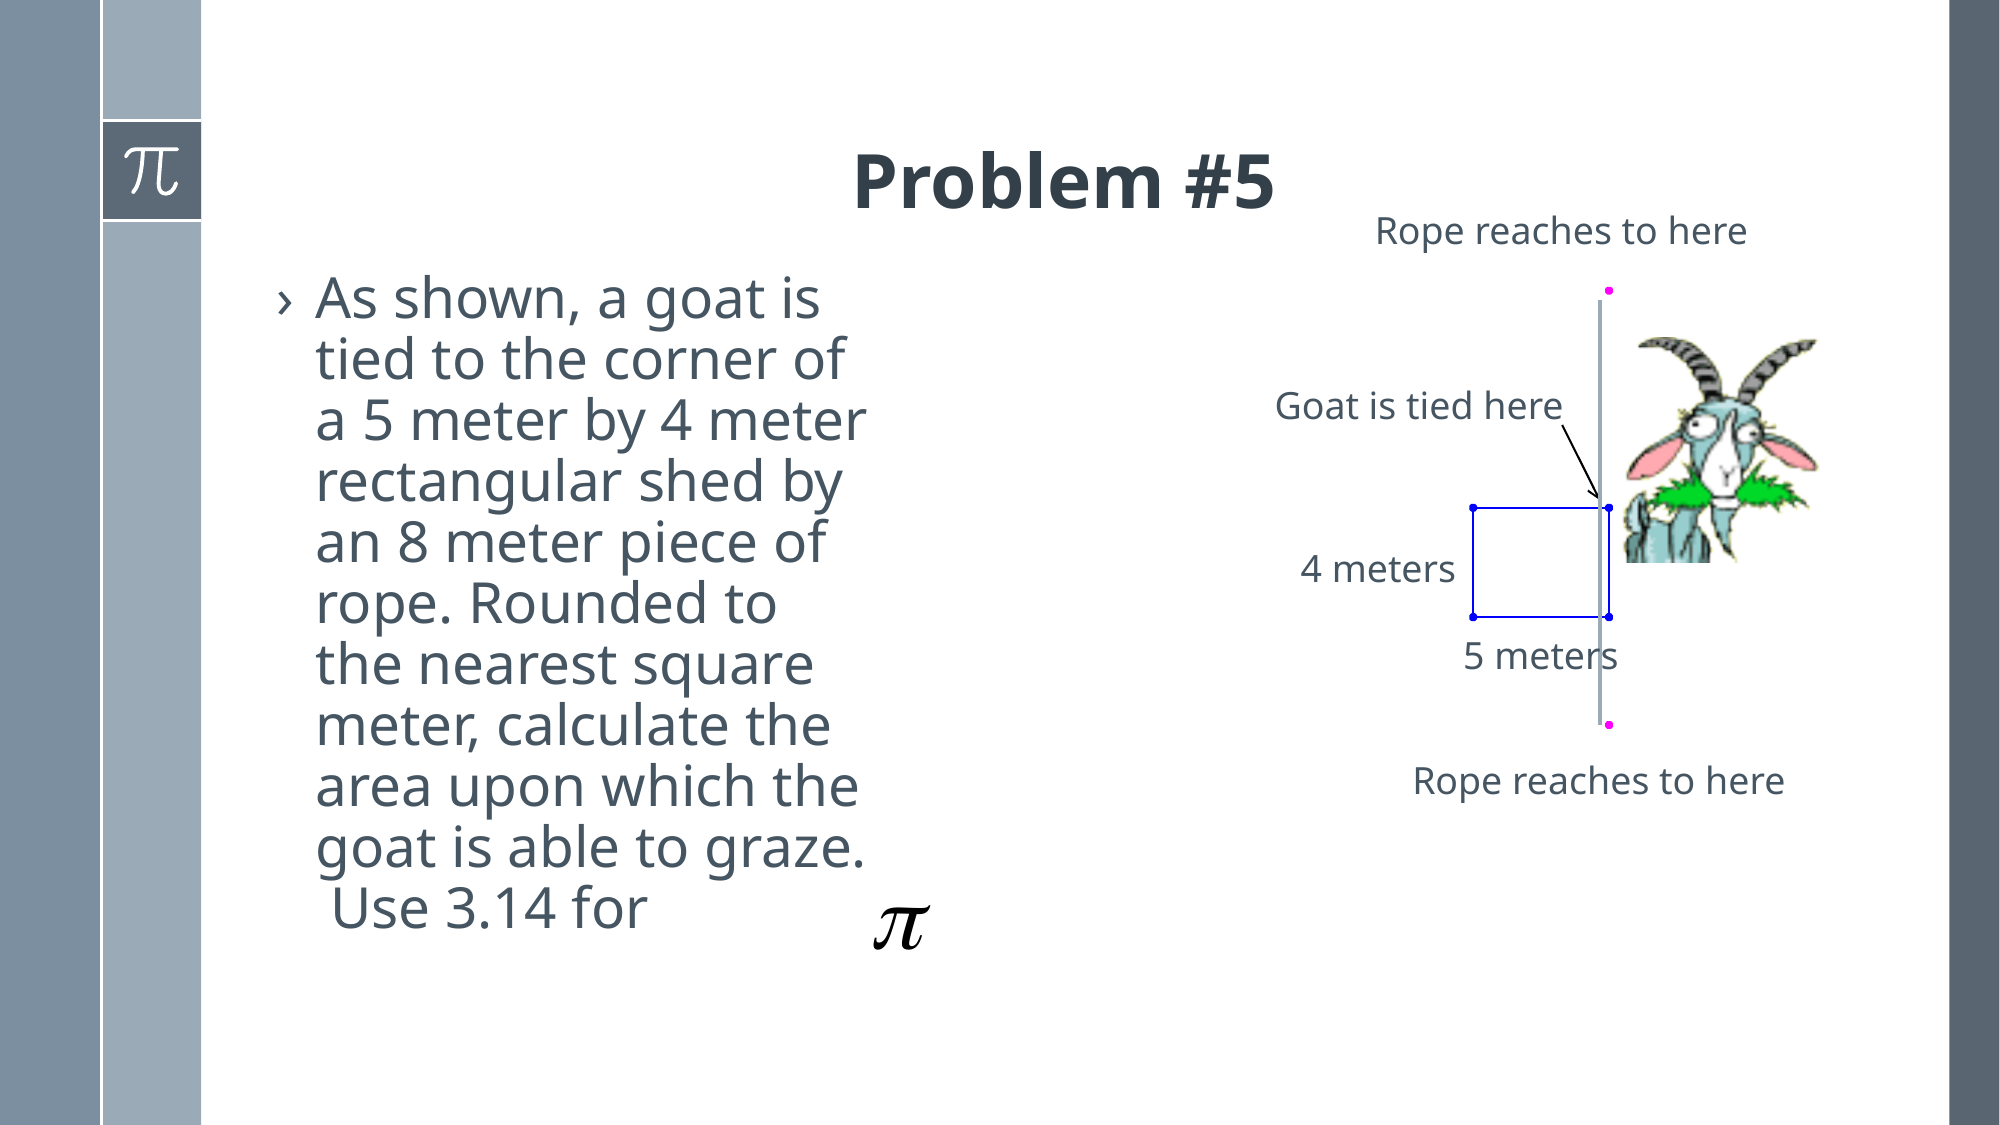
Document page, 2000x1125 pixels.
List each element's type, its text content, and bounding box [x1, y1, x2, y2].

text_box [1562, 424, 1599, 500]
picture [1087, 262, 1863, 972]
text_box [862, 887, 948, 973]
list As shown, a goat is tied to the corner of a 5 meter by 4 meter rectangular shed by an 8 meter piece of rope. Rounded to the nearest square meter, calculate the area upon which the goat is able to graze. Use 3.14 for [261, 262, 888, 1013]
text_box Rope reaches to here [1359, 199, 1764, 260]
title Problem #5 [261, 29, 1867, 233]
